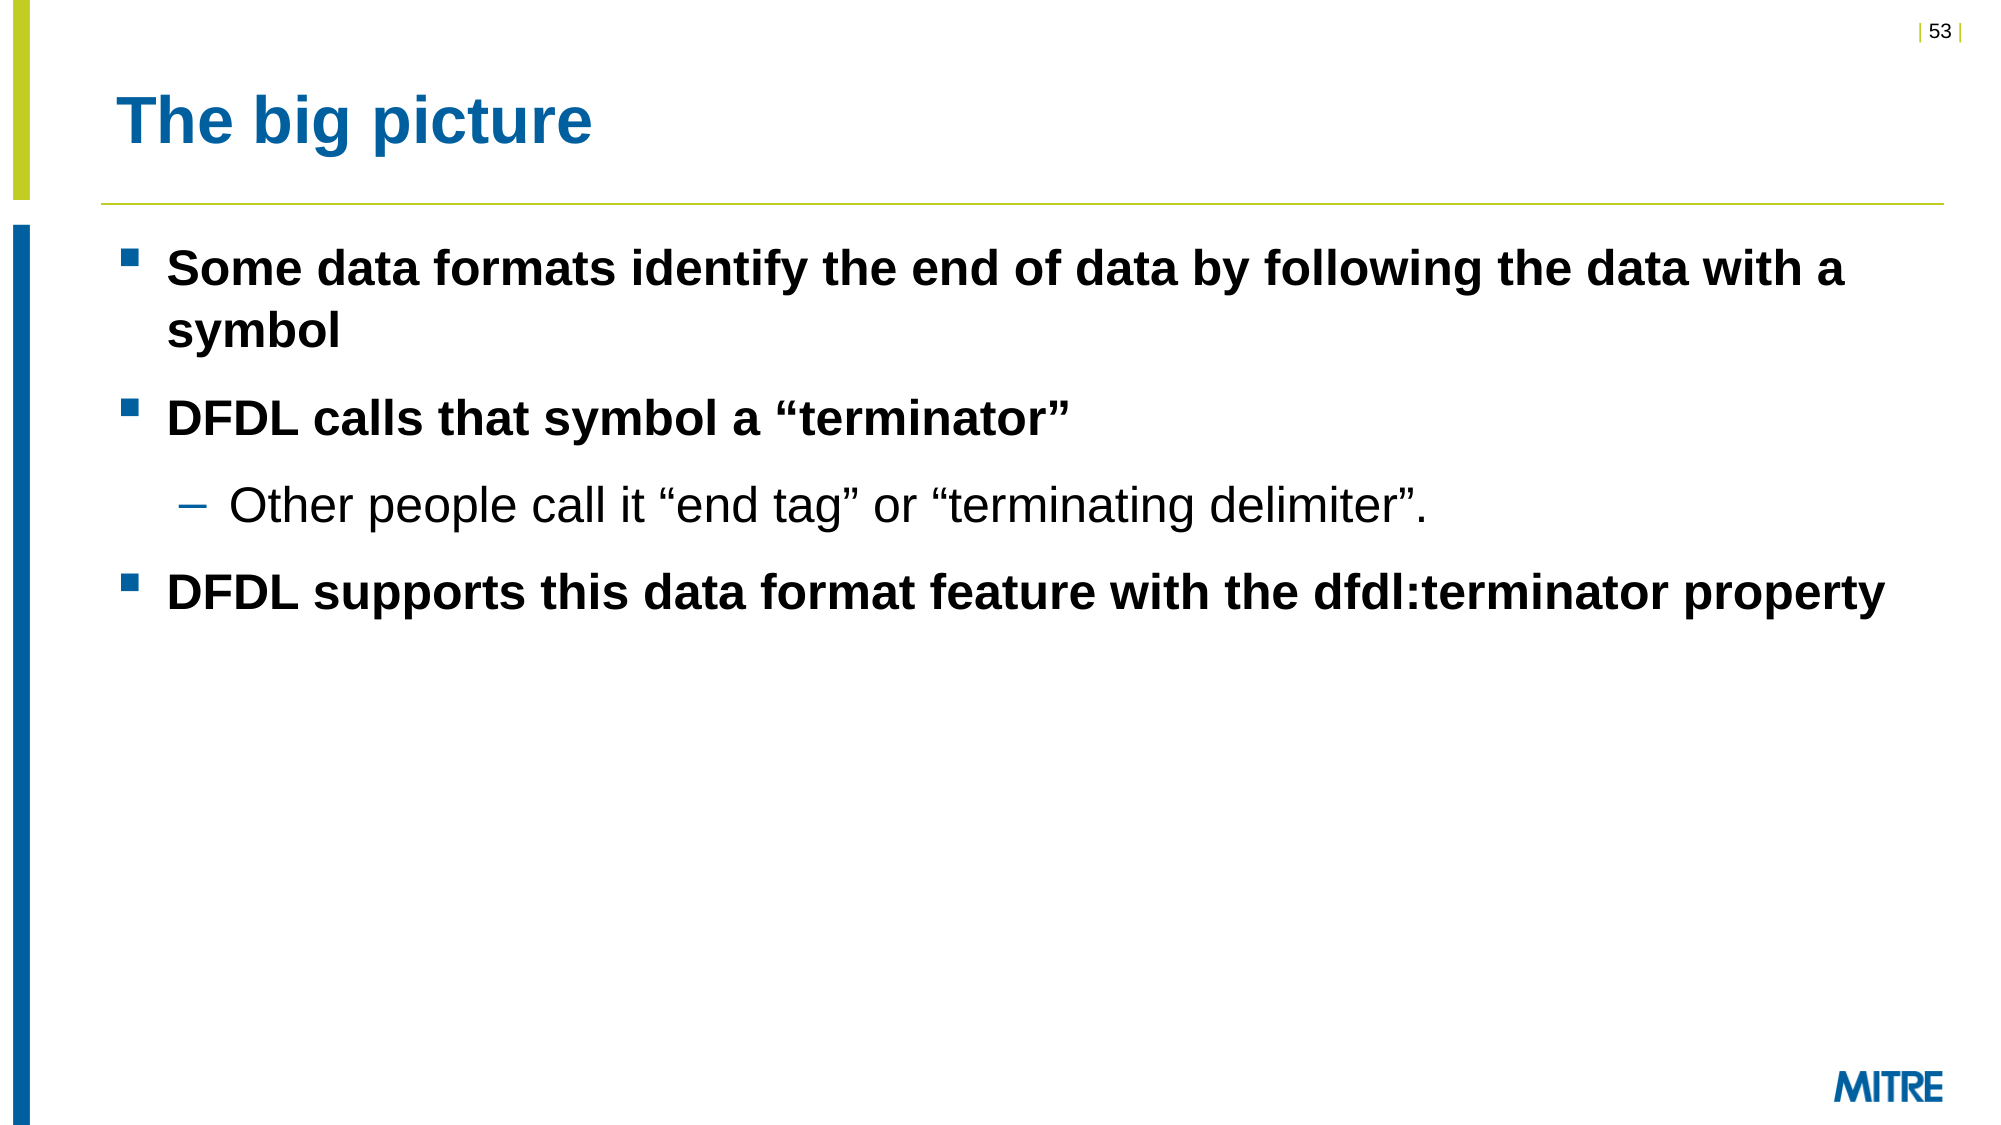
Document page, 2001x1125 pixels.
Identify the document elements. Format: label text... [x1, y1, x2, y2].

list Some data formats identify the end of data by following the data with a symbol DFDL calls that symbol a “terminator” Other people call it “end tag” or “terminating delimiter”. DFDL supports this data format feature with the dfdl:terminator property [101, 224, 1945, 1012]
title The big picture [101, 60, 1945, 184]
picture [1834, 1068, 1945, 1109]
